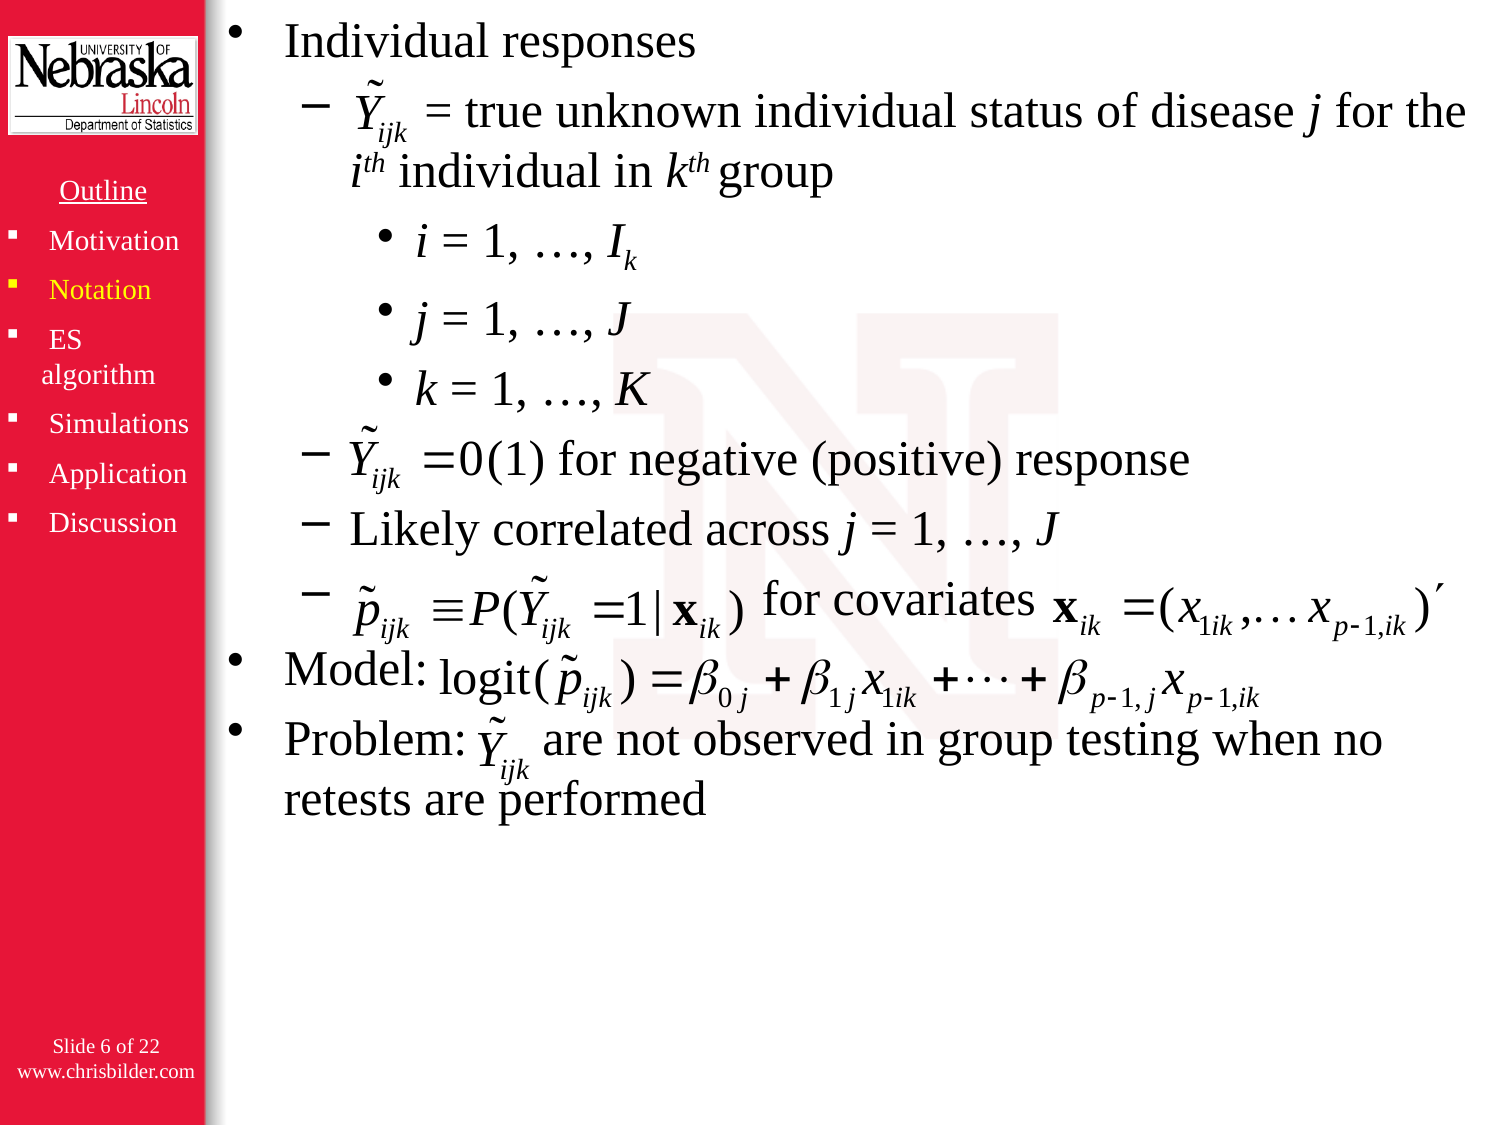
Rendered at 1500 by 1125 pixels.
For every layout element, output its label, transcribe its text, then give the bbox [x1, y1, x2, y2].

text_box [352, 79, 415, 156]
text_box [1049, 577, 1445, 648]
picture [0, 0, 1500, 1125]
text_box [474, 716, 537, 793]
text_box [345, 574, 750, 651]
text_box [346, 424, 488, 501]
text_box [435, 649, 1267, 720]
text_box Outline Motivation Notation ES algorithm Simulations Application Discussion [5, 171, 201, 539]
list Individual responses = true unknown individual status of disease j for the ith individual in kth group i = 1, …, Ik j = 1, …, J k = 1, …, K (1) for negative (positive) response Likely correlated across j = 1, …, J for covariates Model: Problem: are not observed in group testing when no retests are performed [212, 0, 1500, 1100]
